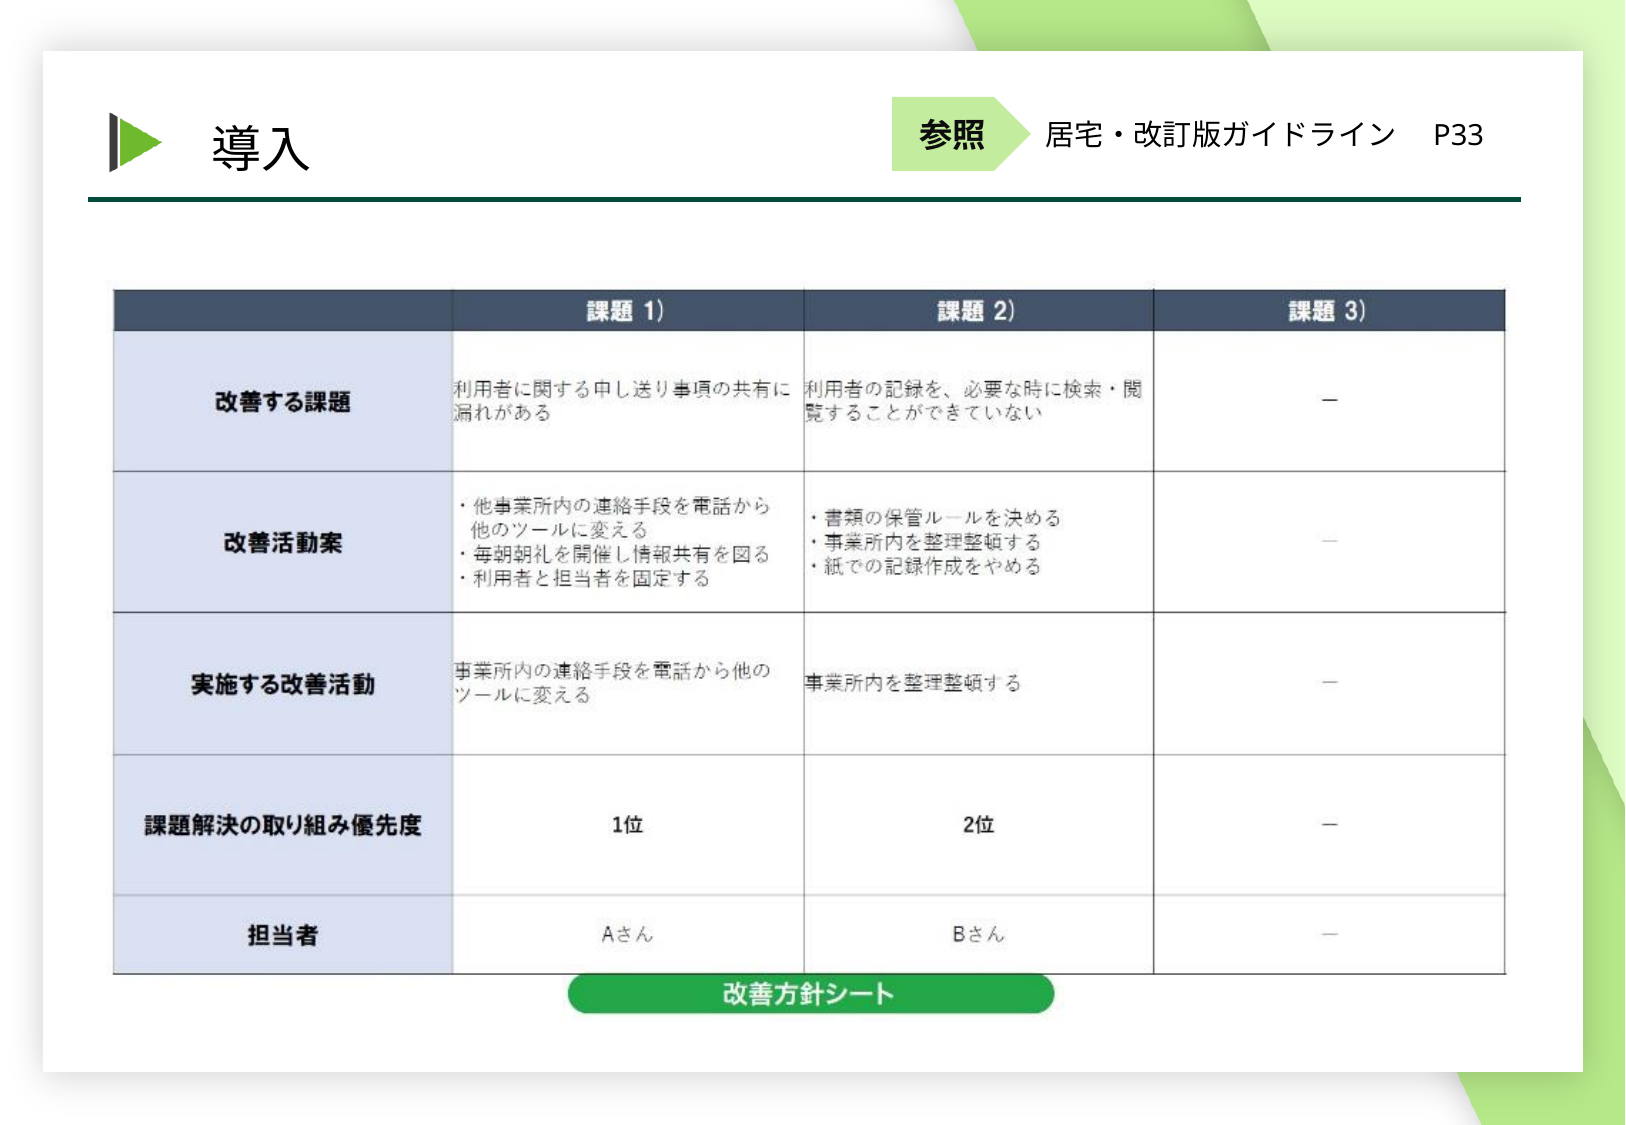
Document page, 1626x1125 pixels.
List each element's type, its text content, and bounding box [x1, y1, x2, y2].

list 居宅・改訂版ガイドライン P33 [1031, 96, 1517, 171]
picture [0, 0, 1625, 1125]
